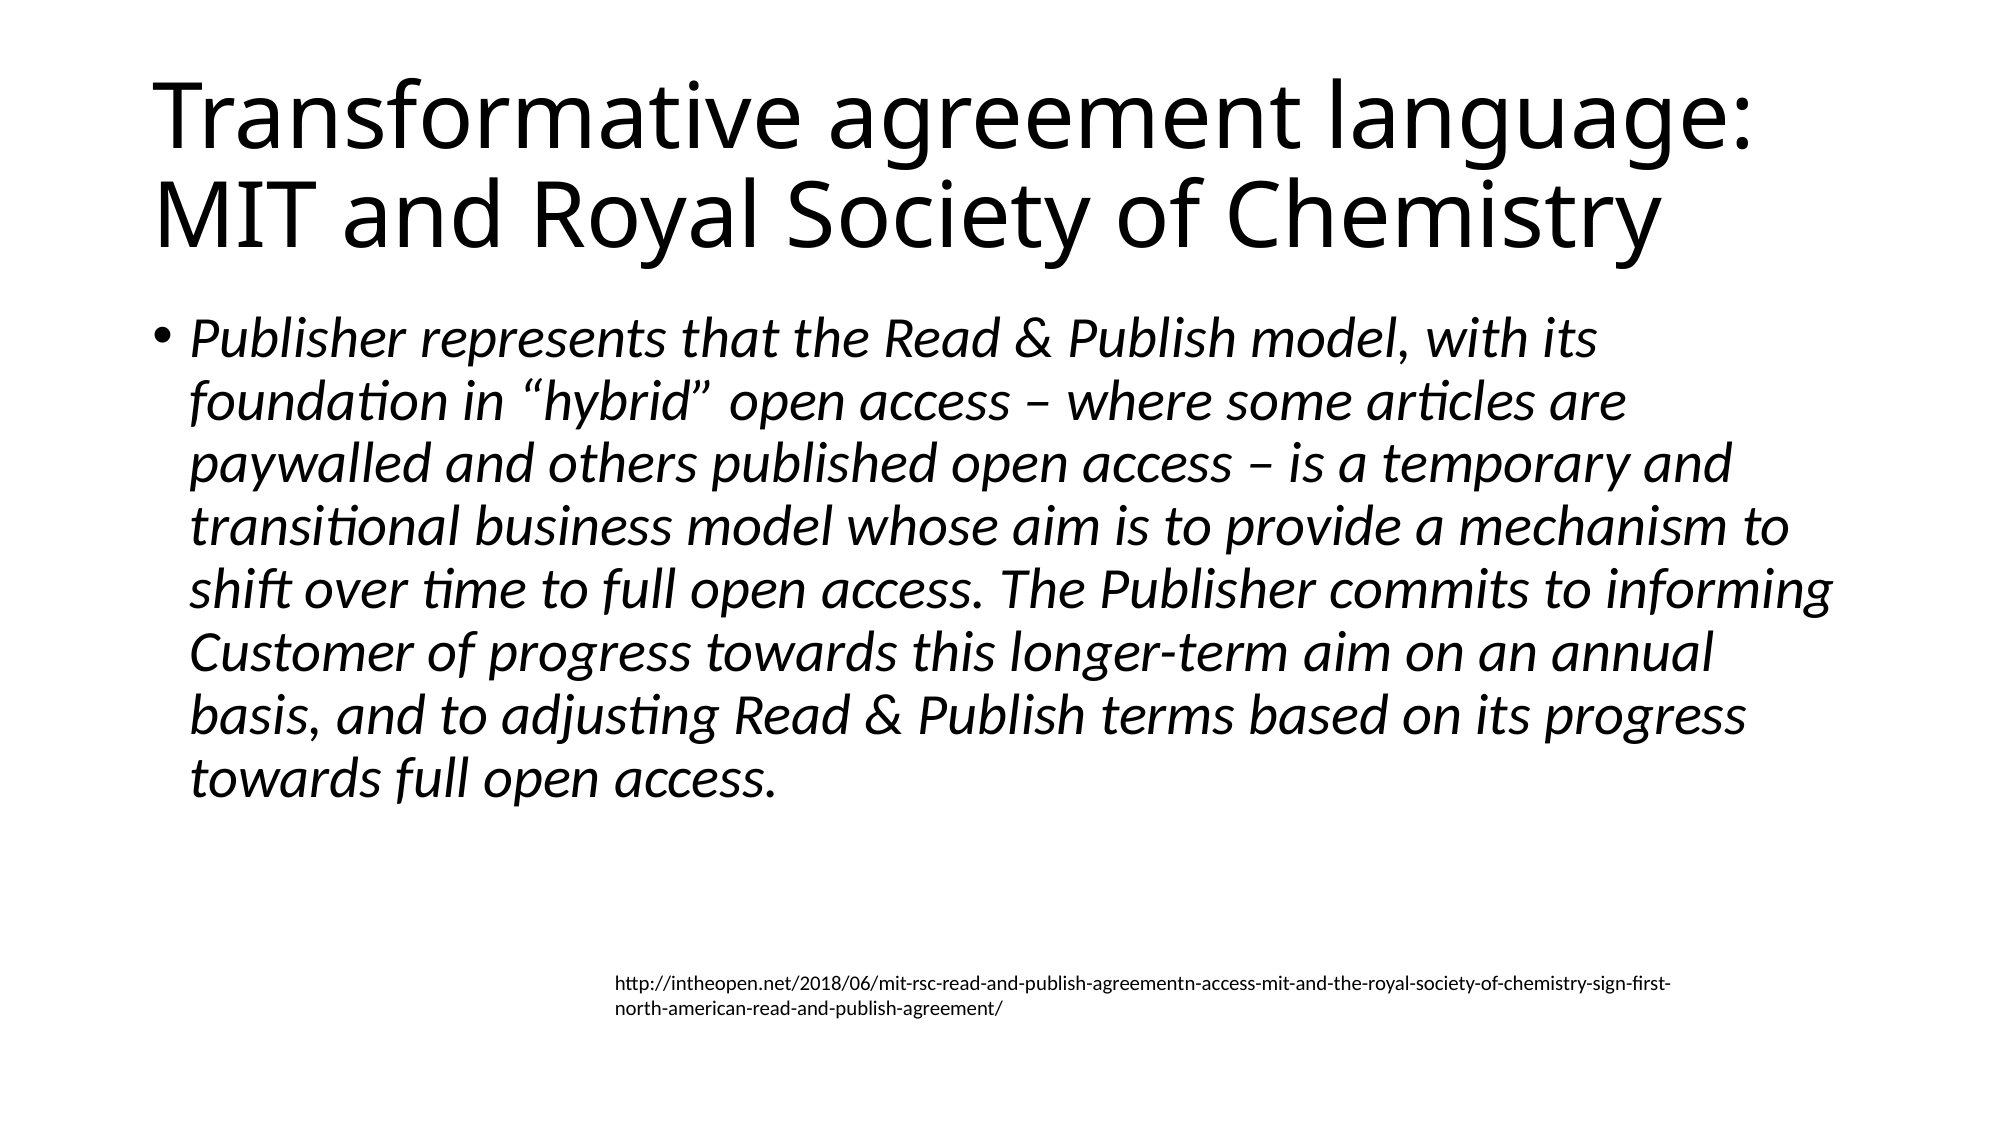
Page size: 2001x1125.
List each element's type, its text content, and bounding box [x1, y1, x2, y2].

text_box http://intheopen.net/2018/06/mit-rsc-read-and-publish-agreementn-access-mit-and-the-royal-society-of-chemistry-sign-first-north-american-read-and-publish-agreement/ [600, 962, 1700, 1028]
list Publisher represents that the Read & Publish model, with its foundation in “hybrid” open access – where some articles are paywalled and others published open access – is a temporary and transitional business model whose aim is to provide a mechanism to shift over time to full open access. The Publisher commits to informing Customer of progress towards this longer-term aim on an annual basis, and to adjusting Read & Publish terms based on its progress towards full open access. [137, 299, 1863, 1014]
title Transformative agreement language: MIT and Royal Society of Chemistry [137, 59, 1863, 278]
